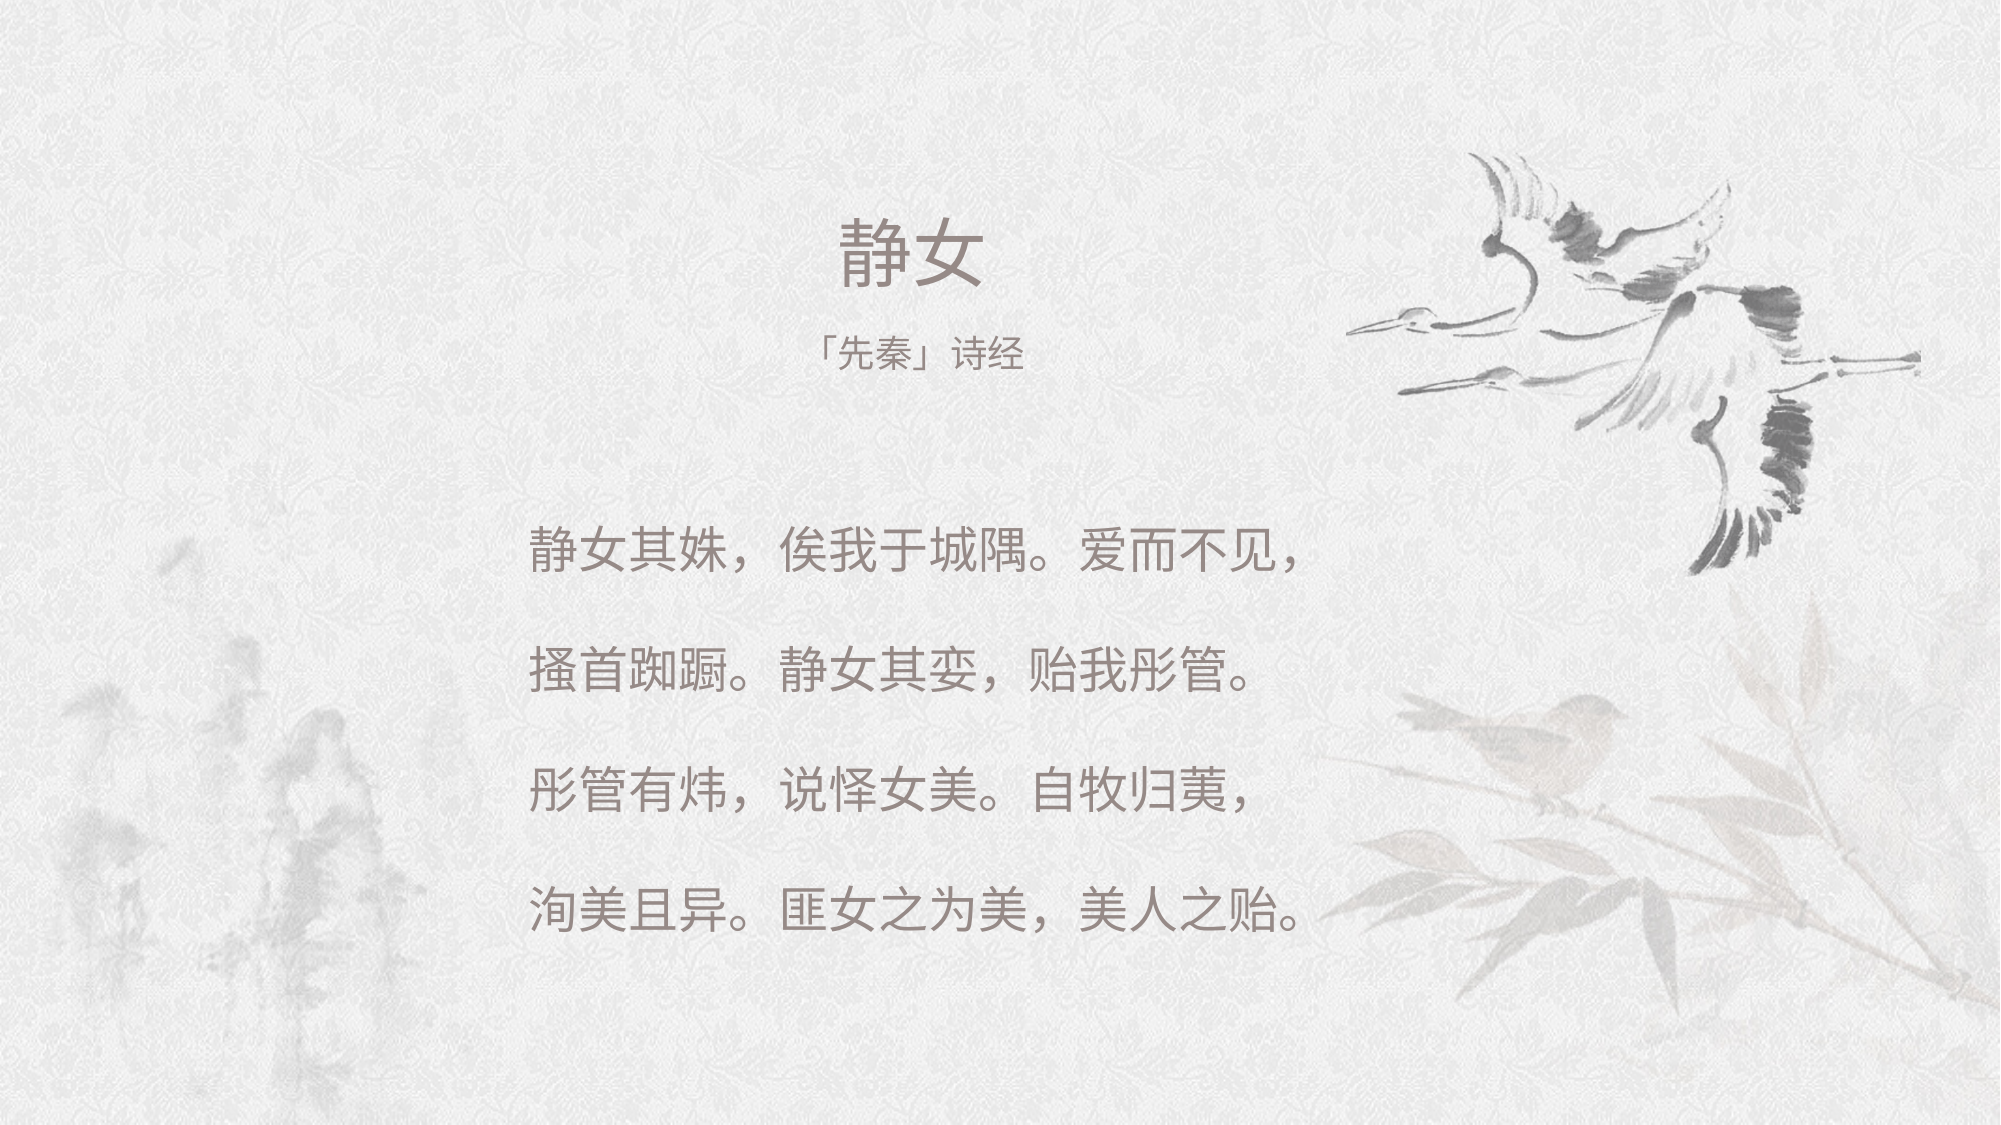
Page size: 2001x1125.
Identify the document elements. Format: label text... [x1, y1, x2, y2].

text_box 静女 [617, 199, 1208, 305]
text_box 「先秦」诗经 [691, 322, 1135, 383]
text_box 静女其姝，俟我于城隅。爱而不见，搔首踟蹰。静女其娈，贻我彤管。彤管有炜，说怿女美。自牧归荑，洵美且异。匪女之为美，美人之贻。 [513, 451, 1312, 947]
picture [0, 0, 2000, 1125]
